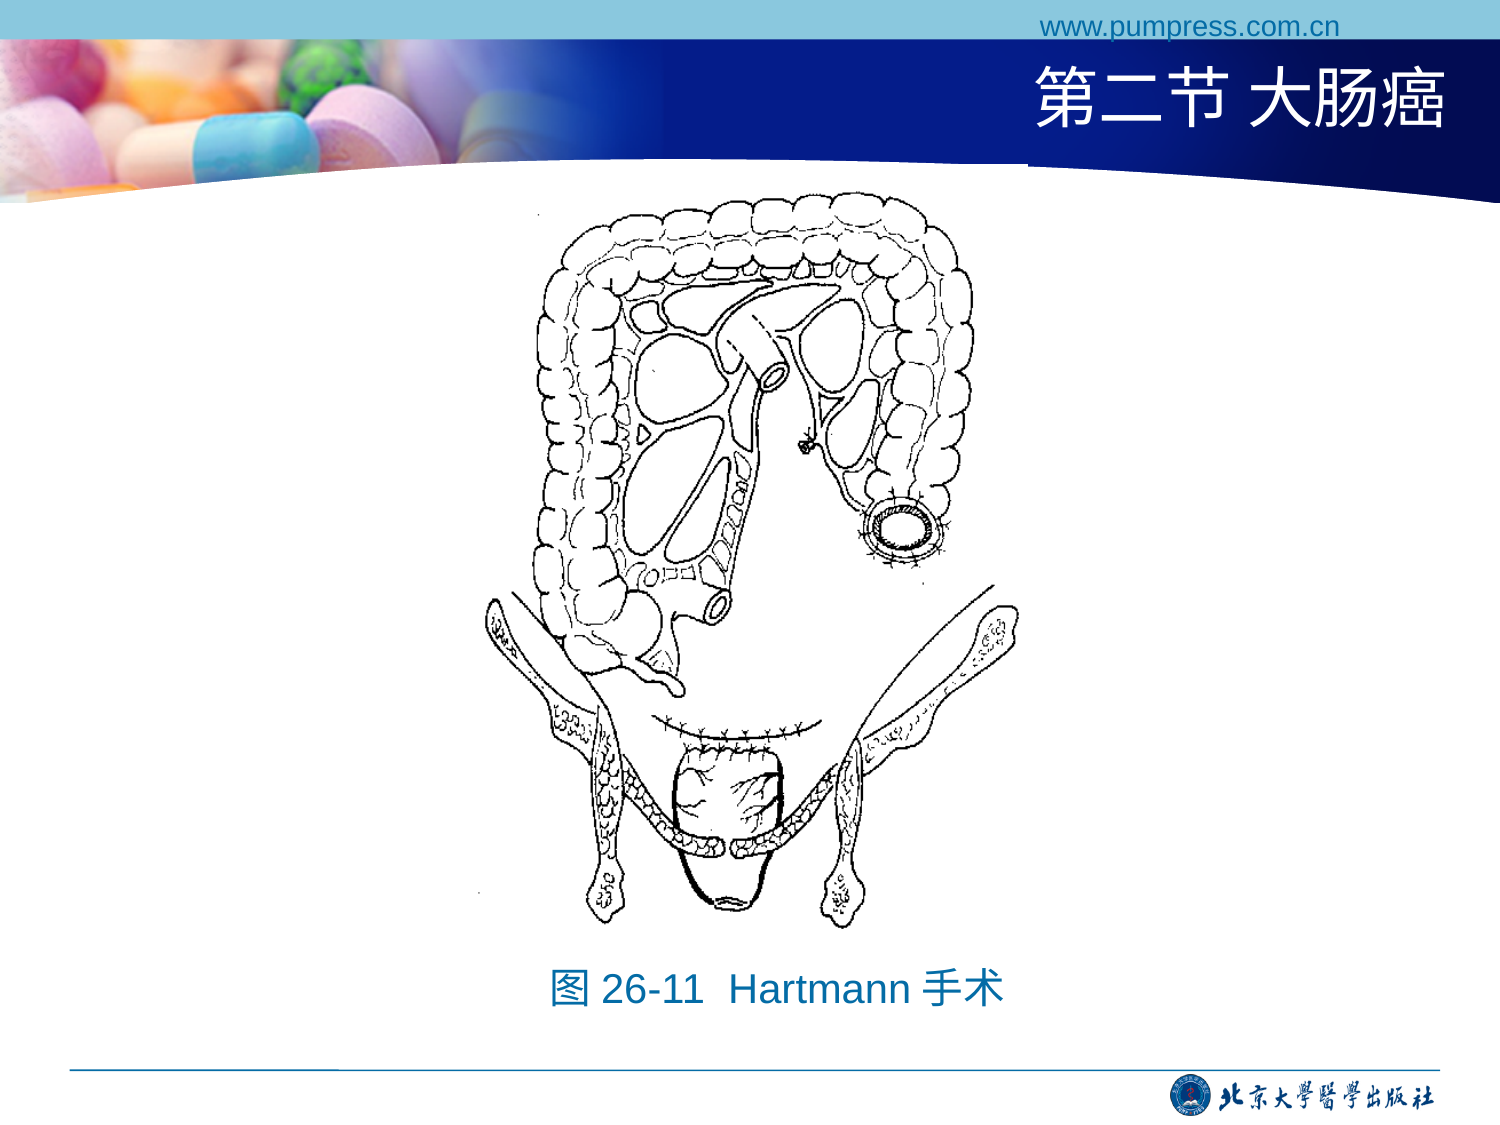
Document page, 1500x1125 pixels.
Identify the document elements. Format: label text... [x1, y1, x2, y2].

slide_number www.pumpress.com.cn [1025, 0, 1463, 38]
picture [0, 40, 1500, 953]
picture [1170, 1074, 1436, 1118]
title 第二节 大肠癌 [137, 49, 1463, 143]
text_box 图26-11 Hartmann手术 [534, 961, 1020, 1020]
